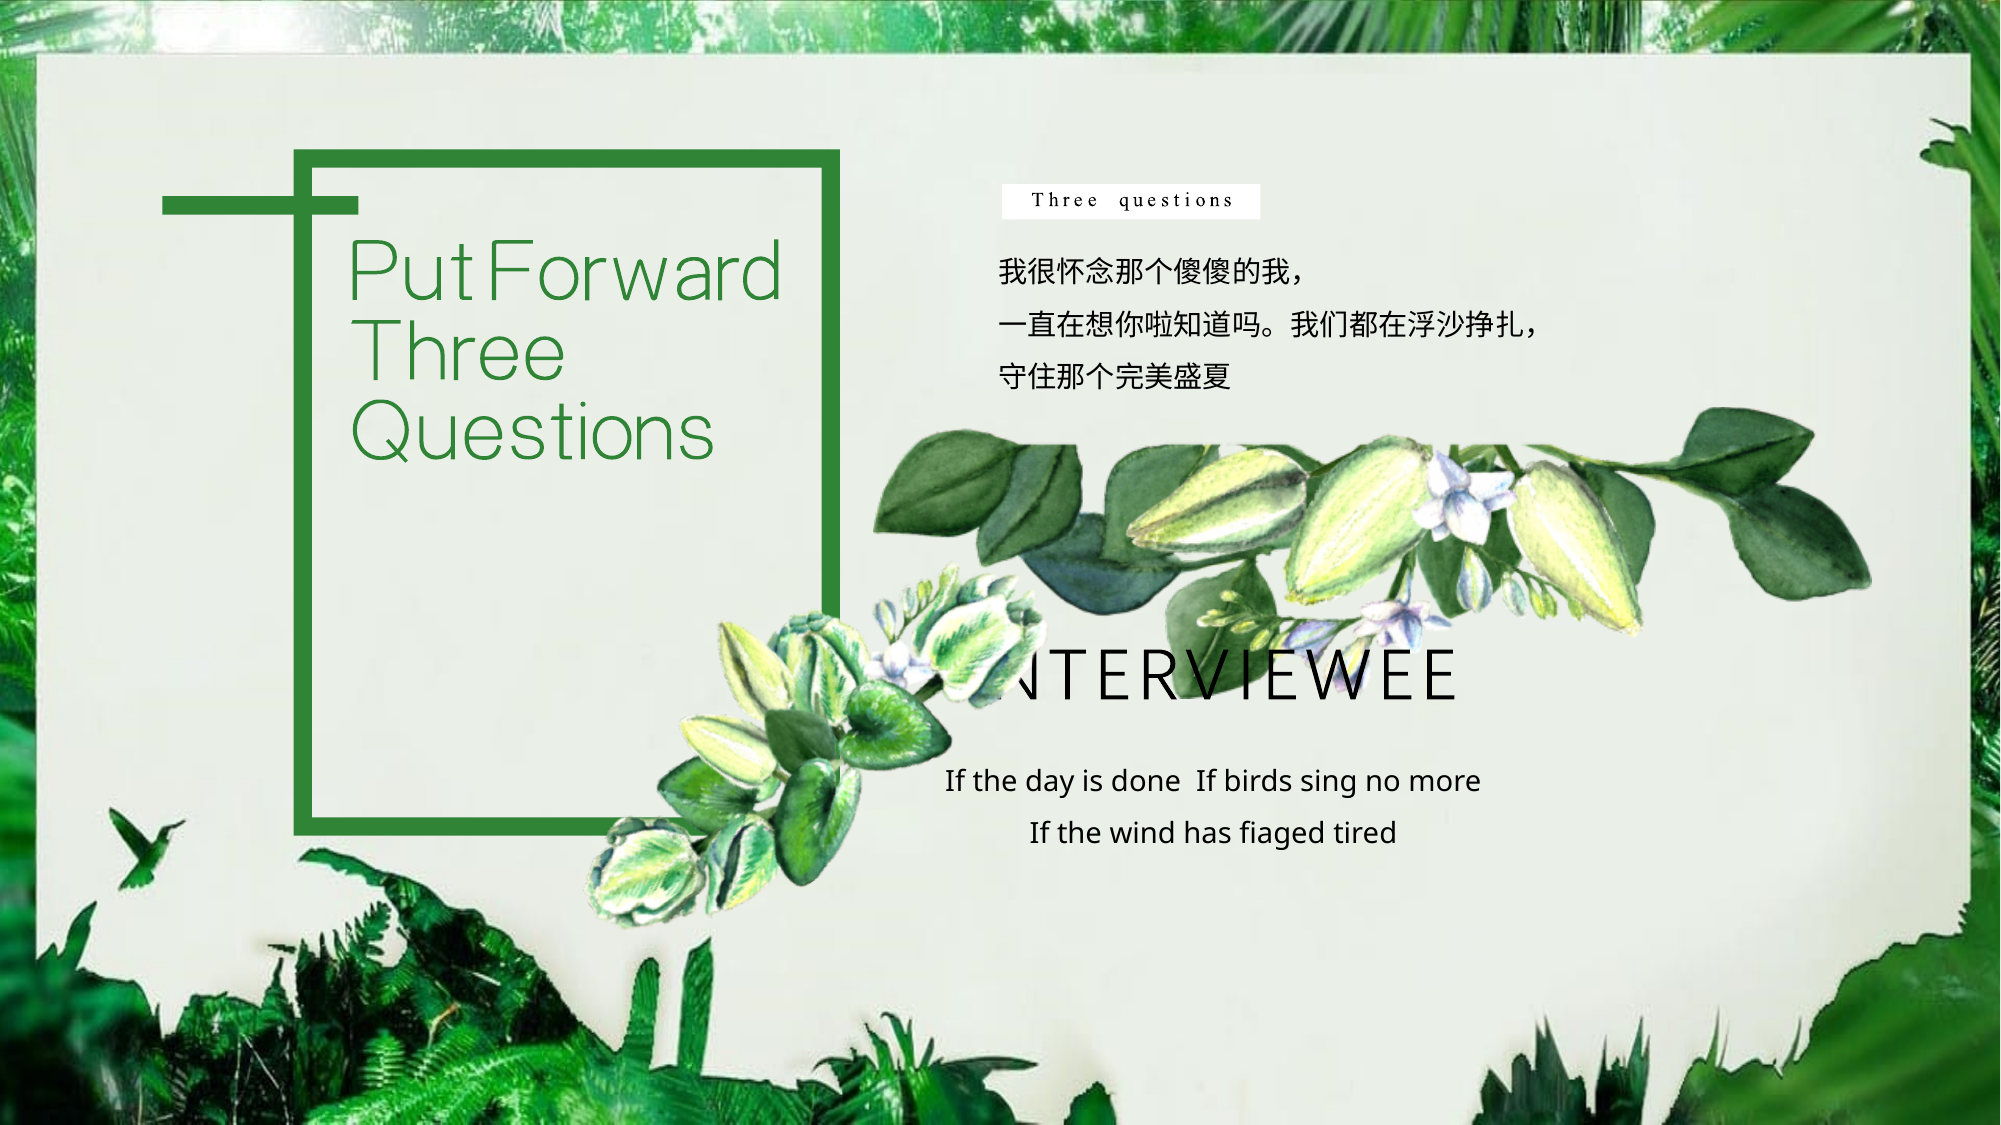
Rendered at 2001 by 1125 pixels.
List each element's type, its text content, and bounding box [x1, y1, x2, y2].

text_box [161, 195, 359, 216]
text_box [853, 407, 1872, 852]
text_box [352, 240, 397, 300]
text_box [419, 416, 455, 460]
text_box [480, 336, 518, 381]
text_box [580, 416, 585, 460]
text_box [613, 257, 668, 301]
text_box [592, 416, 632, 460]
text_box [680, 415, 713, 460]
text_box 我很怀念那个傻傻的我， 一直在想你啦知道吗。我们都在浮沙挣扎，守住那个完美盛夏 [983, 228, 1589, 401]
text_box [743, 239, 779, 301]
text_box [585, 257, 607, 301]
text_box [405, 257, 441, 301]
text_box [293, 148, 841, 549]
text_box [352, 399, 409, 463]
text_box [450, 244, 473, 300]
text_box [539, 256, 579, 301]
text_box [491, 240, 533, 301]
picture [0, 0, 2001, 1125]
text_box [464, 416, 503, 460]
text_box [550, 403, 573, 460]
text_box [410, 320, 445, 380]
text_box [676, 257, 710, 301]
text_box [453, 336, 476, 381]
text_box [718, 257, 740, 301]
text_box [1002, 184, 1261, 220]
text_box [637, 416, 672, 460]
text_box [351, 320, 401, 381]
text_box [293, 216, 517, 837]
text_box [511, 415, 544, 460]
text_box [525, 336, 564, 381]
